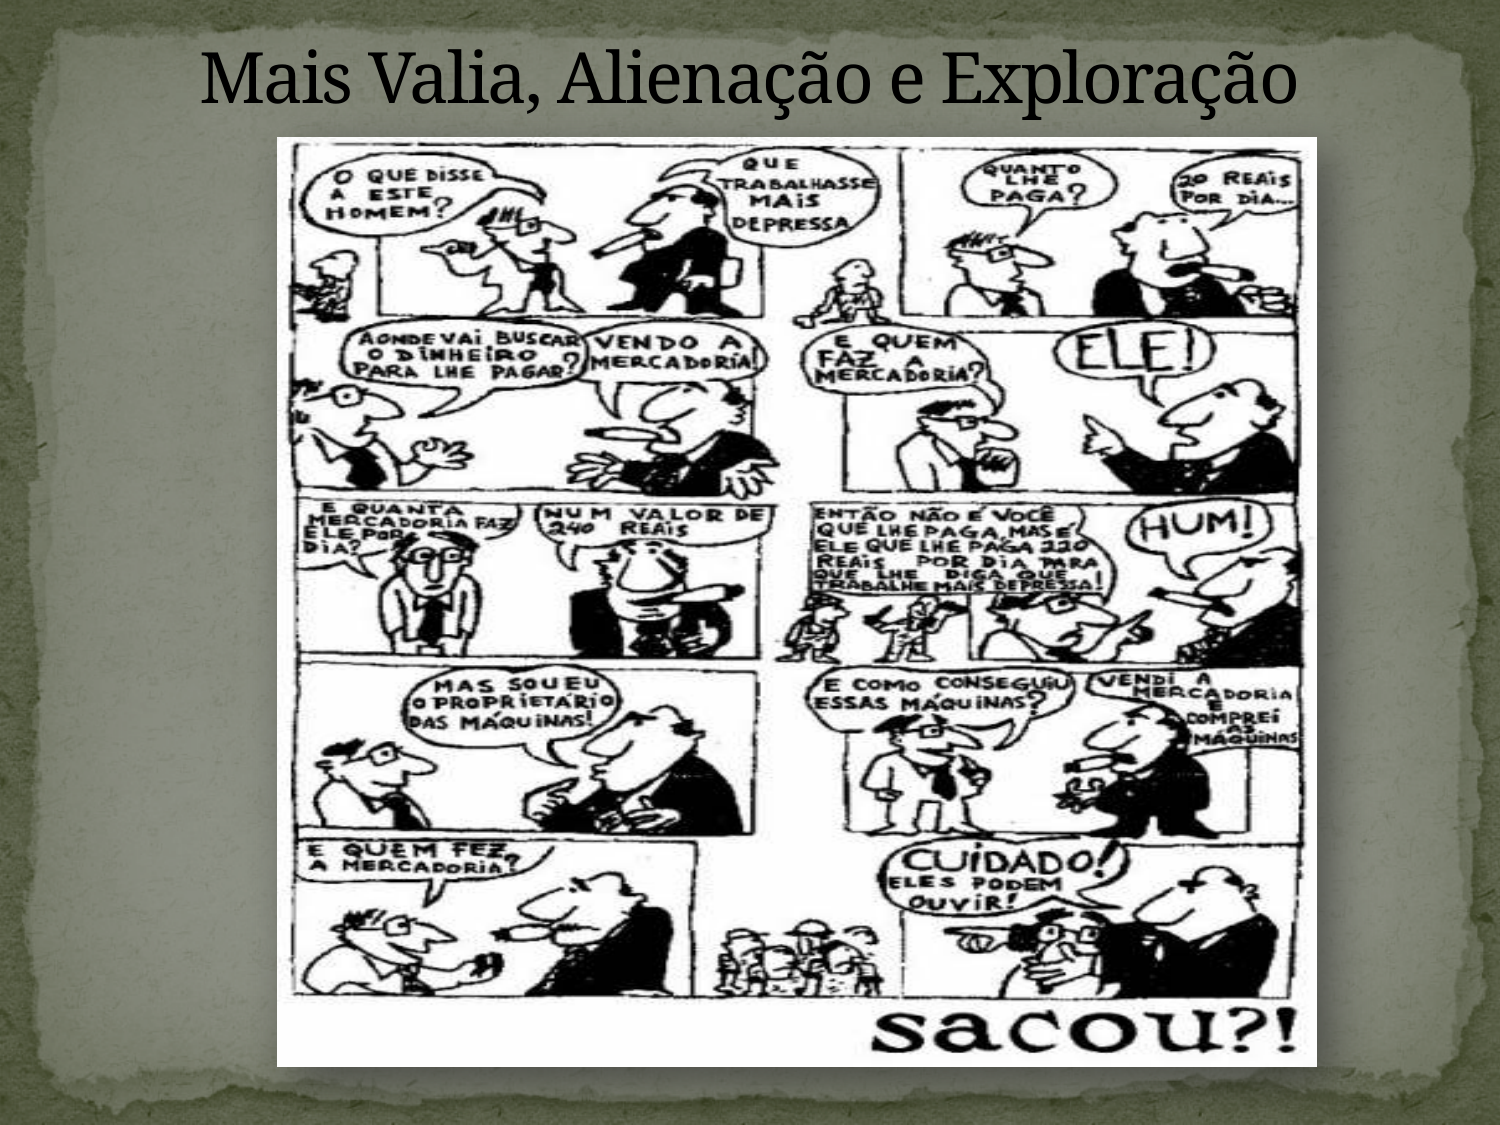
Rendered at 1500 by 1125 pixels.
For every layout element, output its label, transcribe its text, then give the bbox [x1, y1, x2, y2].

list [279, 139, 1315, 1064]
title Mais Valia, Alienação e Exploração [74, 24, 1425, 126]
